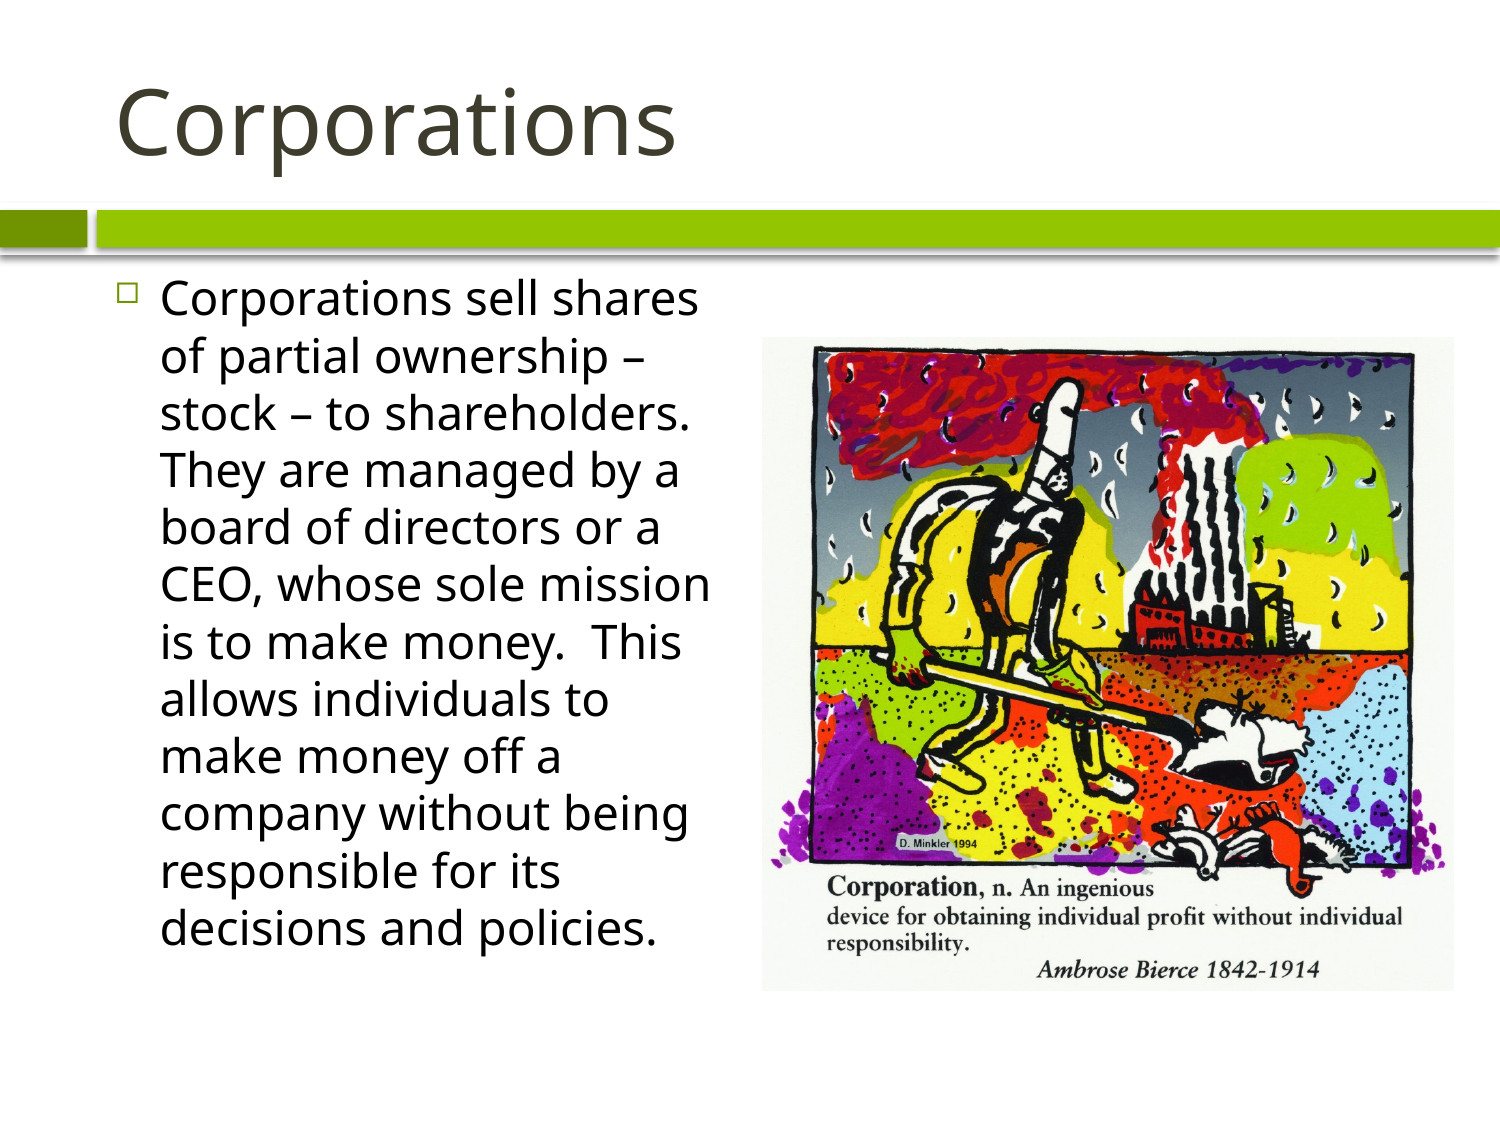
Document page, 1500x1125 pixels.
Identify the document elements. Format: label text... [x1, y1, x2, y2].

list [762, 337, 1455, 991]
title Corporations [99, 37, 1438, 200]
list Corporations sell shares of partial ownership – stock – to shareholders. They are managed by a board of directors or a CEO, whose sole mission is to make money. This allows individuals to make money off a company without being responsible for its decisions and policies. [99, 260, 738, 1011]
